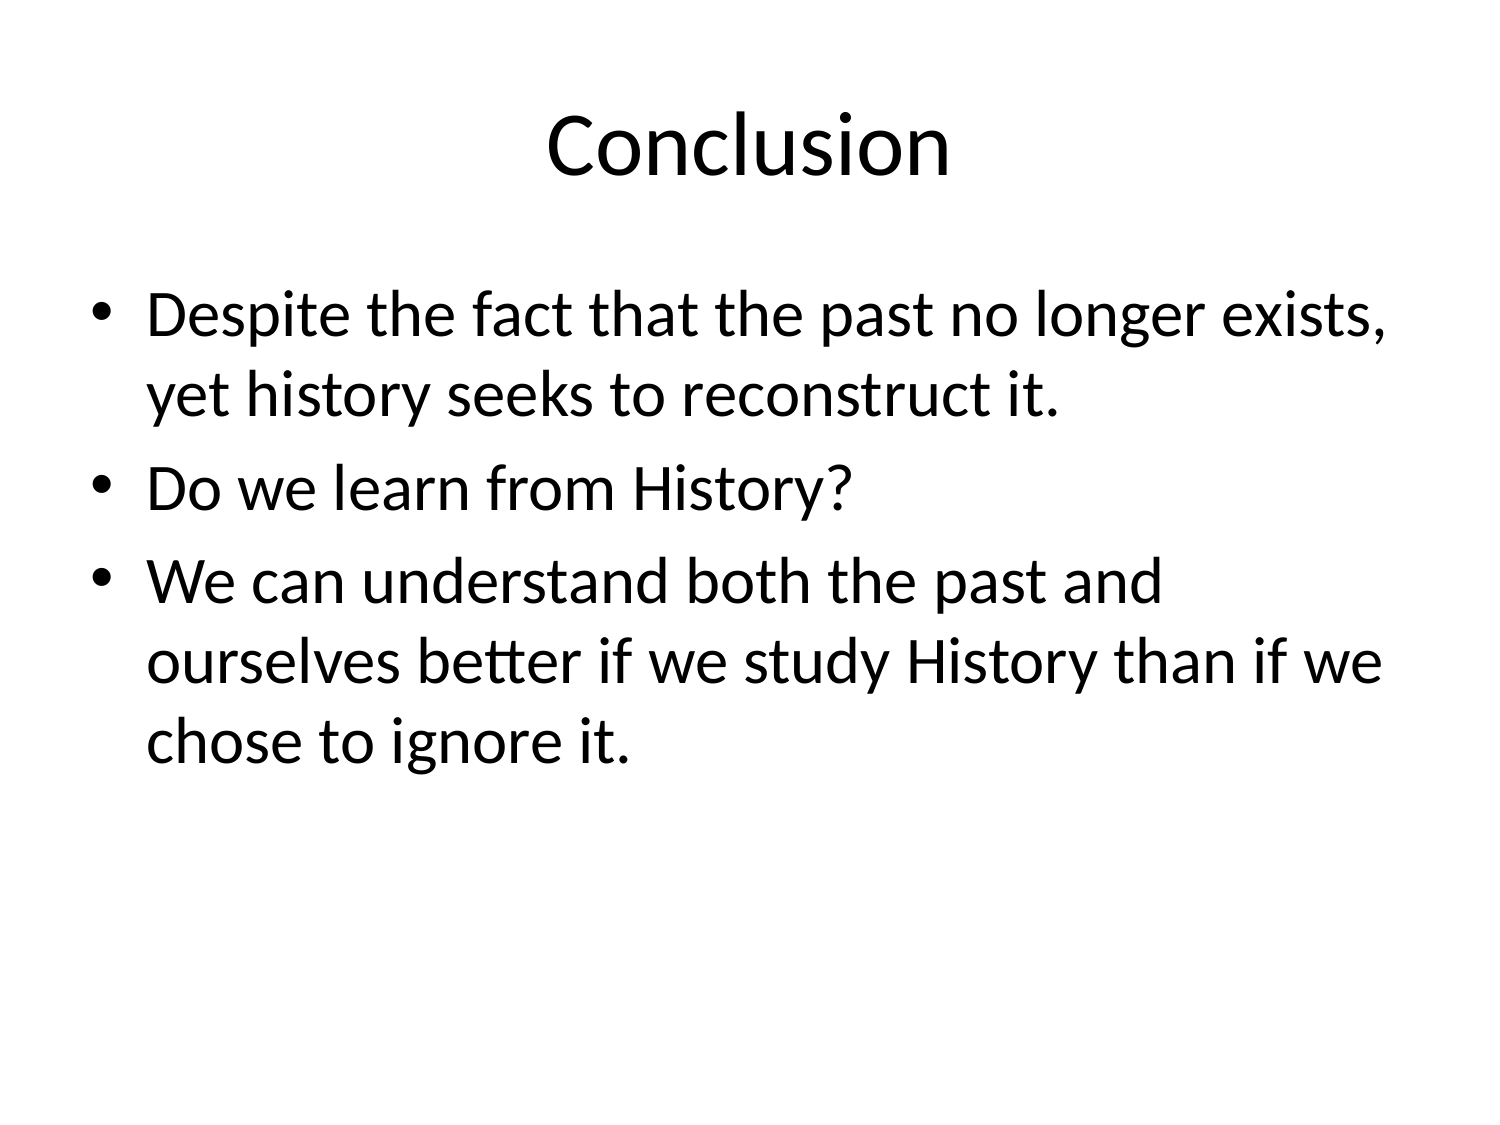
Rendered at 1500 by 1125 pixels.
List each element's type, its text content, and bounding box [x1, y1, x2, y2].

list Despite the fact that the past no longer exists, yet history seeks to reconstruct it. Do we learn from History? We can understand both the past and ourselves better if we study History than if we chose to ignore it. [75, 262, 1425, 1005]
title Conclusion [75, 45, 1425, 233]
